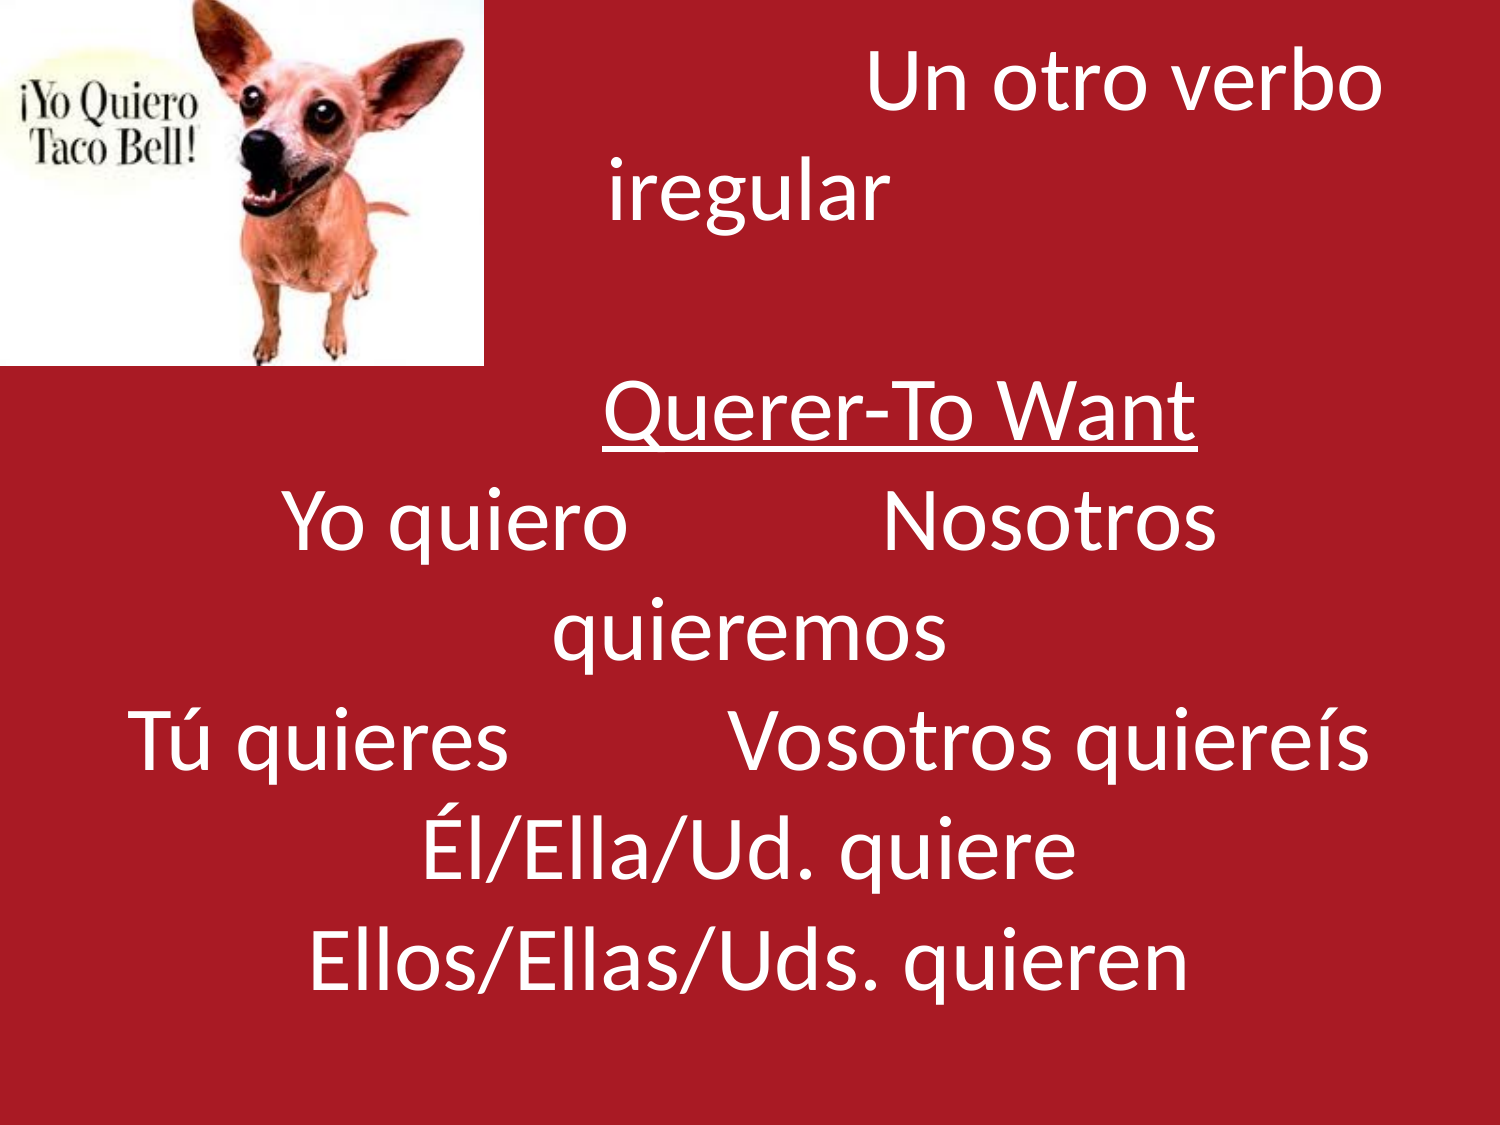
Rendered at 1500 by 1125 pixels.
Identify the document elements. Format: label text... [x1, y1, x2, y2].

picture [0, 0, 484, 366]
title Un otro verbo iregular Querer-To Want Yo quiero Nosotros quieremos Tú quieres Vosotros quiereís Él/Ella/Ud. quiere Ellos/Ellas/Uds. quieren [75, 45, 1425, 982]
